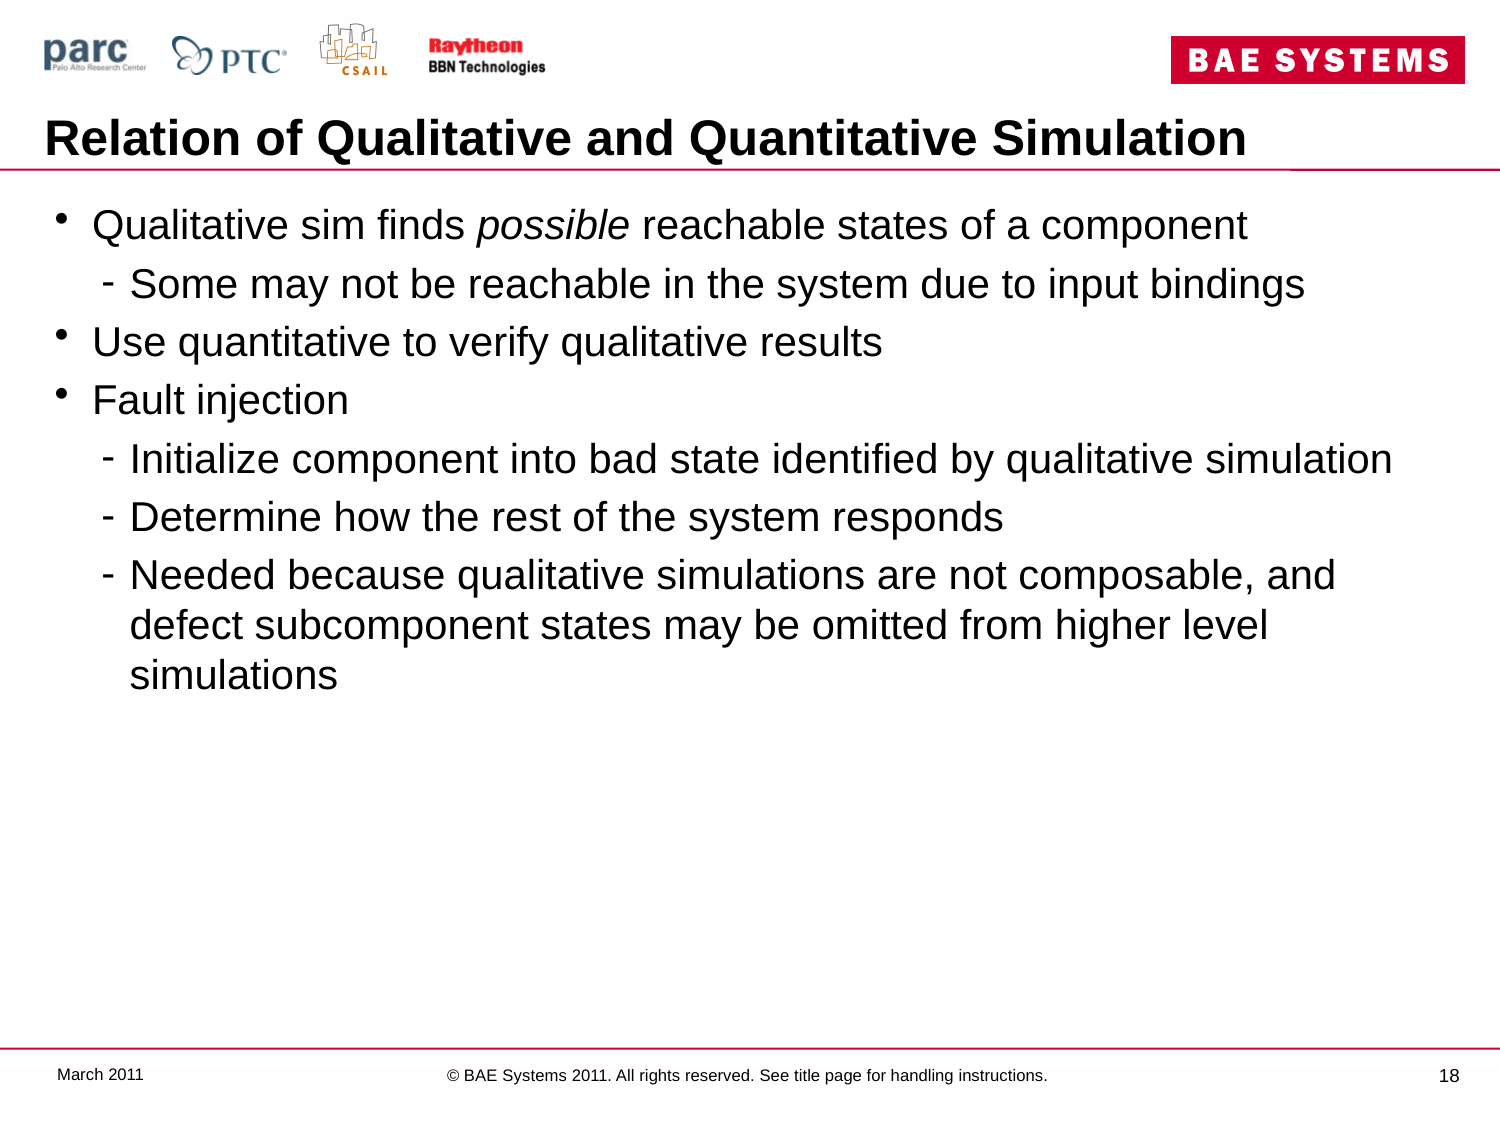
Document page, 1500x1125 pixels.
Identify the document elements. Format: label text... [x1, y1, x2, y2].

footer © BAE Systems 2011. All rights reserved. See title page for handling instructions. [374, 1057, 1122, 1112]
picture [1171, 36, 1465, 84]
picture [423, 30, 551, 73]
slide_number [41, 1055, 393, 1112]
picture [44, 39, 147, 71]
picture [172, 36, 287, 73]
picture [311, 17, 399, 73]
title Relation of Qualitative and Quantitative Simulation [44, 73, 1405, 168]
list Qualitative sim finds possible reachable states of a component Some may not be reachable in the system due to input bindings Use quantitative to verify qualitative results Fault injection Initialize component into bad state identified by qualitative simulation Determine how the rest of the system responds Needed because qualitative simulations are not composable, and defect subcomponent states may be omitted from higher level simulations [39, 190, 1459, 1038]
slide_number 18 [1124, 1055, 1476, 1109]
